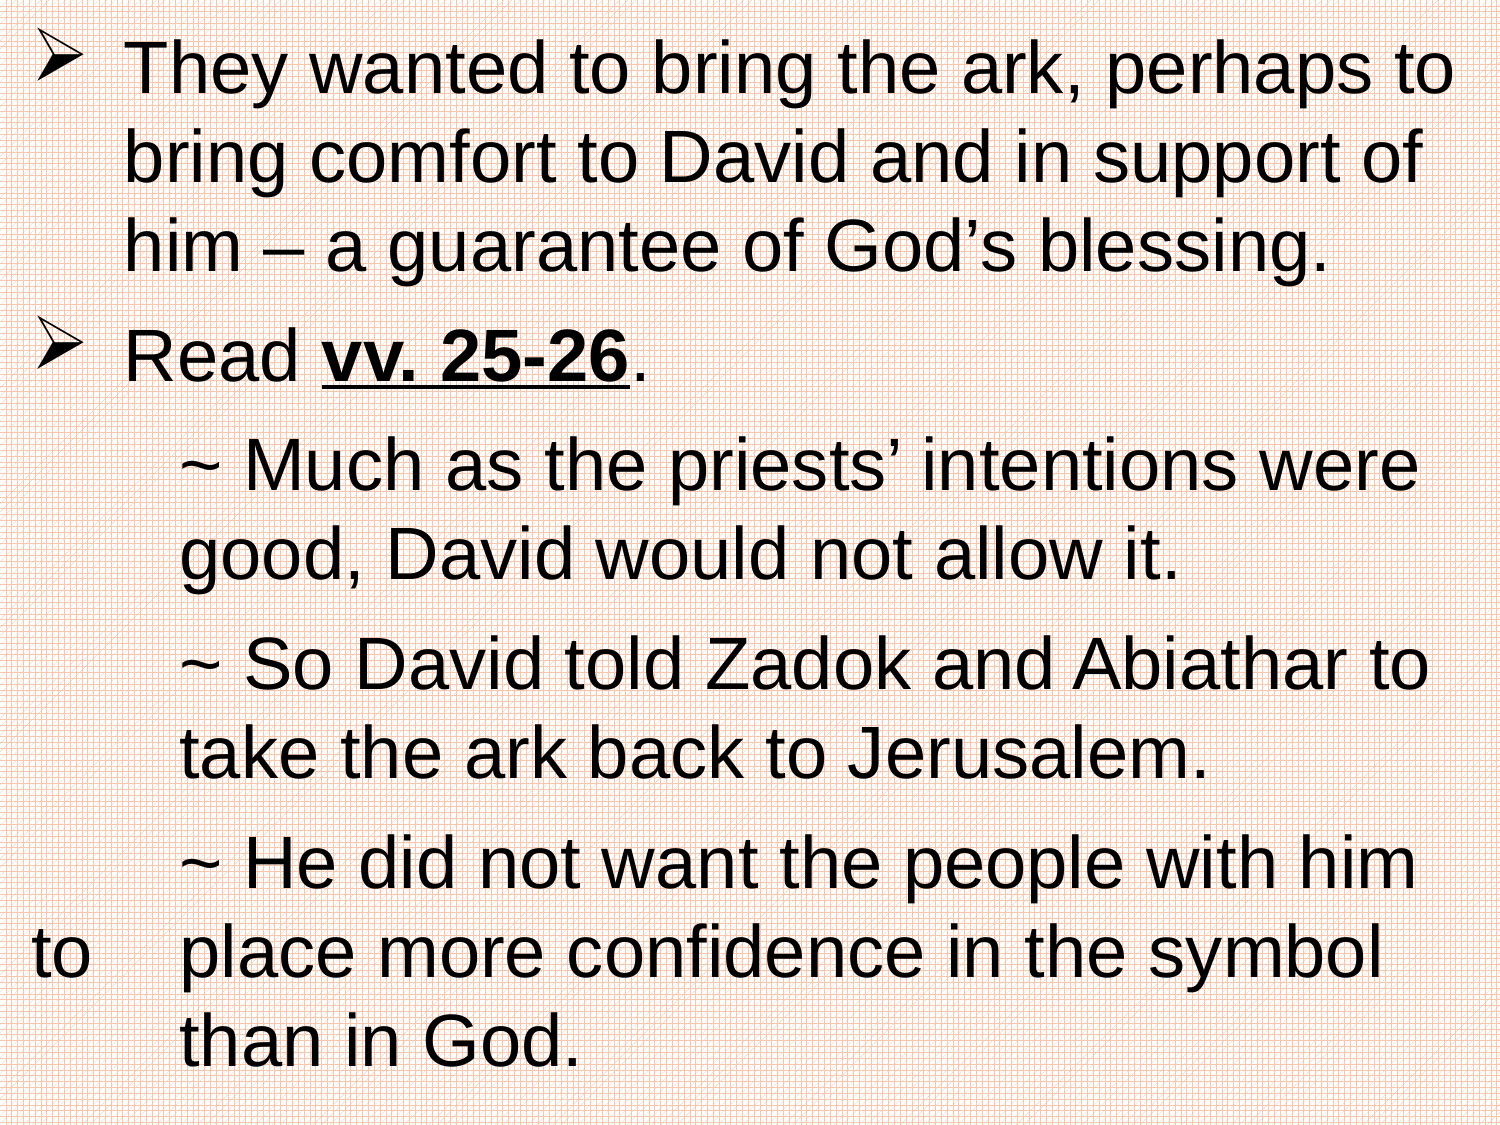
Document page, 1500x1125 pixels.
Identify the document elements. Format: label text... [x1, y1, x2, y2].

subtitle They wanted to bring the ark, perhaps to bring comfort to David and in support of him – a guarantee of God’s blessing. Read vv. 25-26. ~ Much as the priests’ intentions were good, David would not allow it. ~ So David told Zadok and Abiathar to take the ark back to Jerusalem. ~ He did not want the people with him to place more confidence in the symbol than in God. [16, 11, 1486, 1114]
